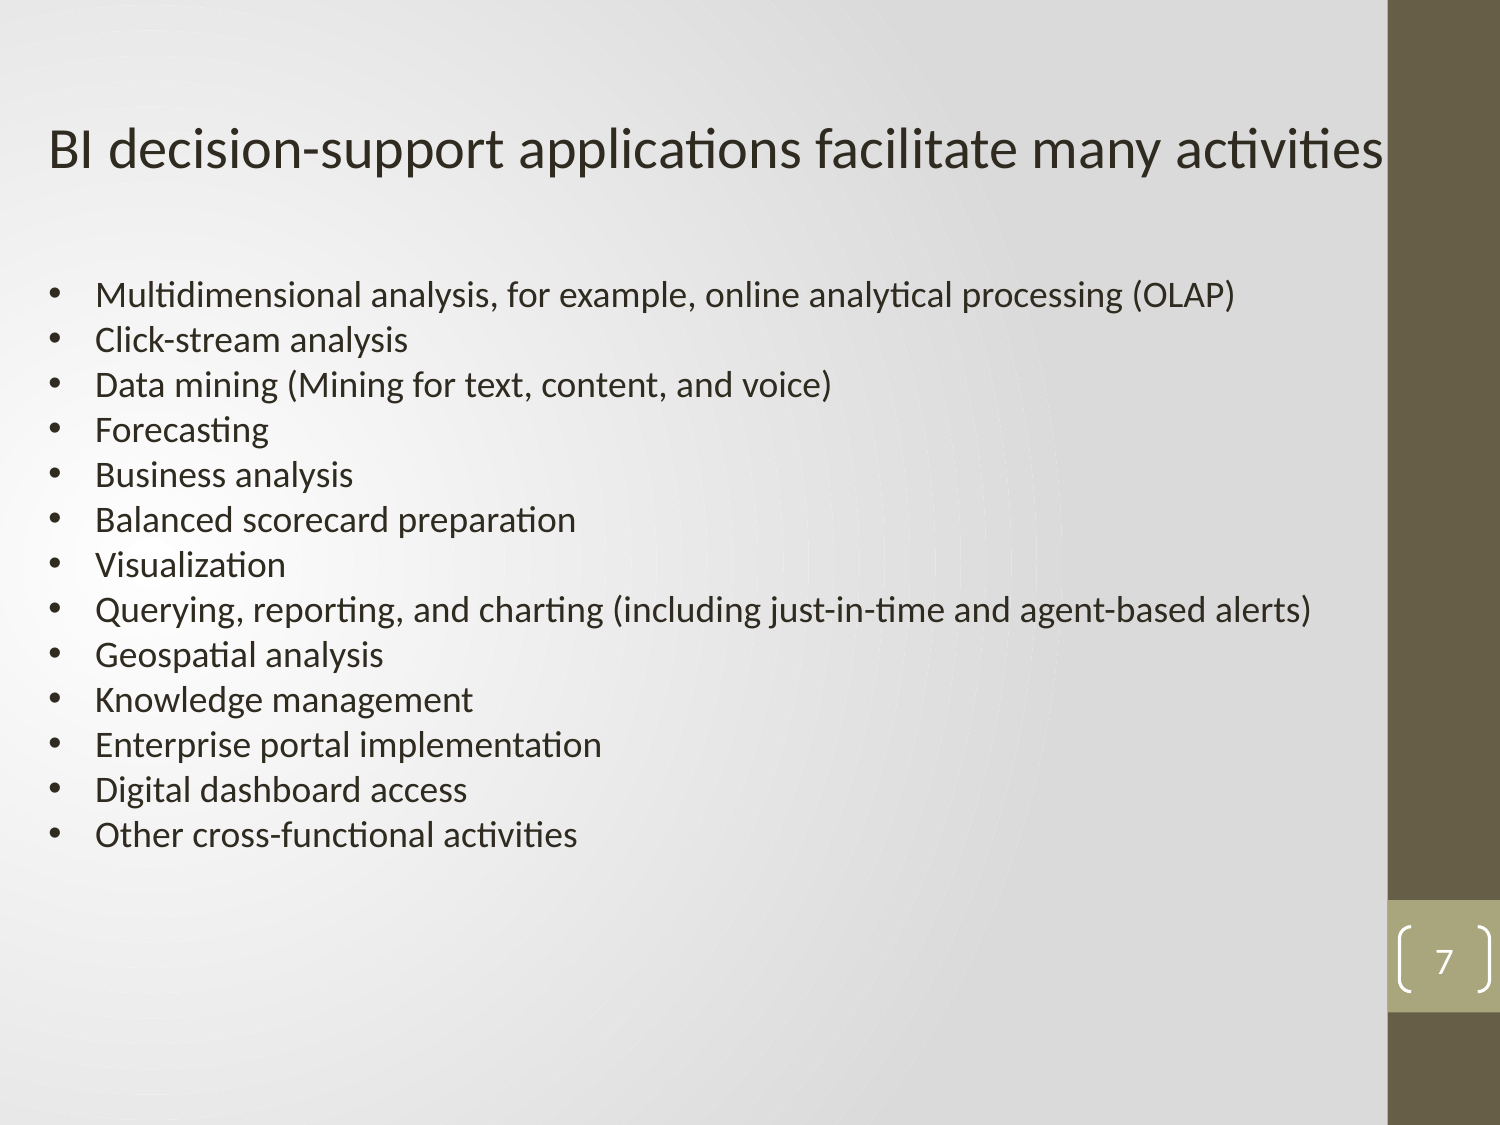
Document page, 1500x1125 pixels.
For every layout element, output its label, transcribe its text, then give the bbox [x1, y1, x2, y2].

slide_number 7 [1397, 925, 1492, 994]
text_box BI decision-support applications facilitate many activities Multidimensional analysis, for example, online analytical processing (OLAP) Click-stream analysis Data mining (Mining for text, content, and voice) Forecasting Business analysis Balanced scorecard preparation Visualization Querying, reporting, and charting (including just-in-time and agent-based alerts) Geospatial analysis Knowledge management Enterprise portal implementation Digital dashboard access Other cross-functional activities [33, 102, 1400, 908]
